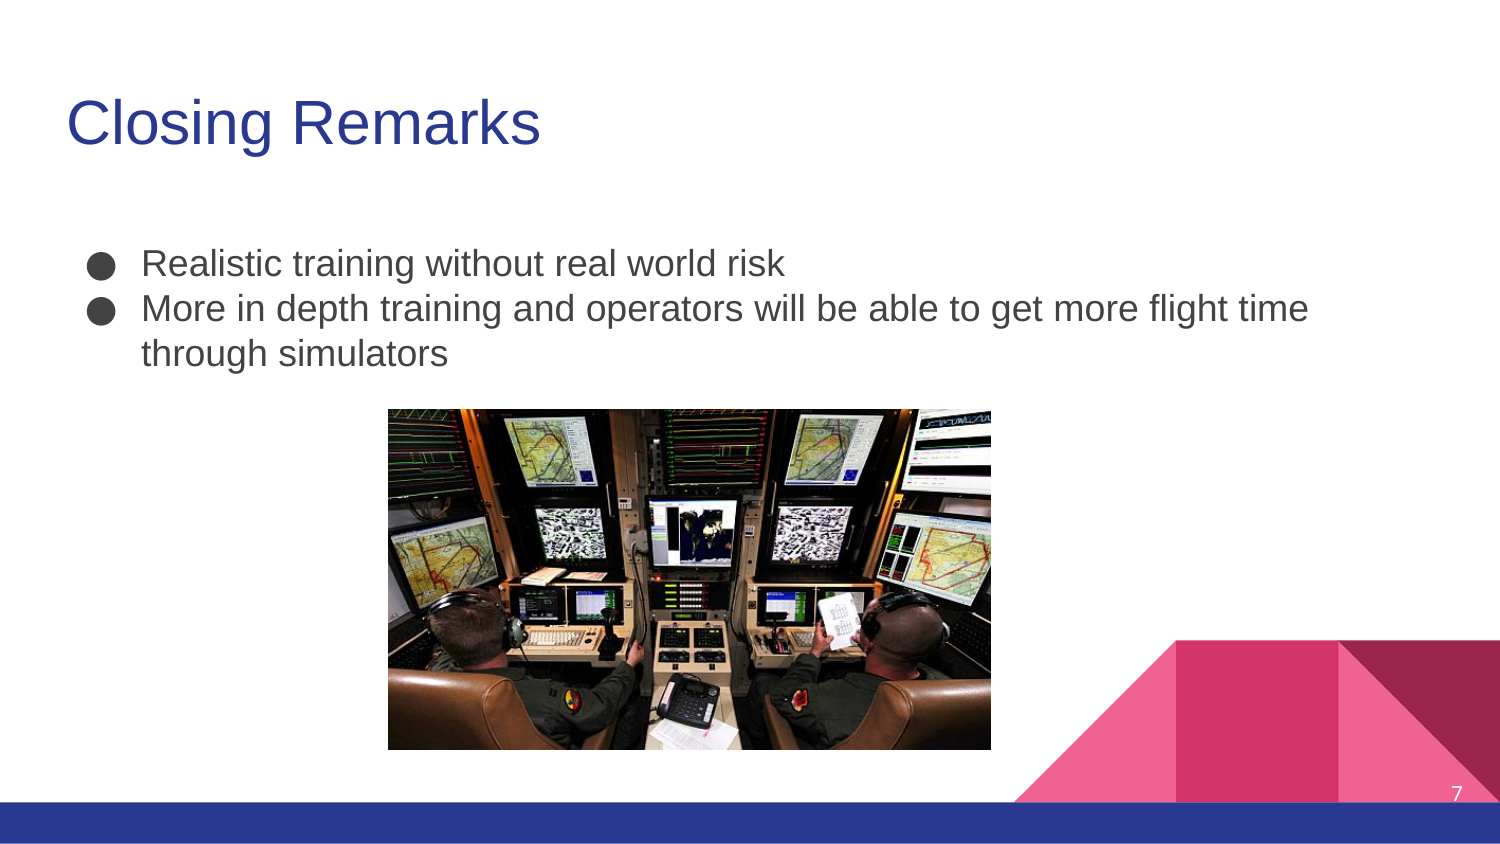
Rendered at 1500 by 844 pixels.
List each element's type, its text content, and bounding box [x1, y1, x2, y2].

list Realistic training without real world risk More in depth training and operators will be able to get more flight time through simulators [51, 201, 1449, 750]
title Closing Remarks [51, 67, 1449, 167]
picture [388, 409, 991, 750]
slide_number 7 [1387, 762, 1478, 828]
